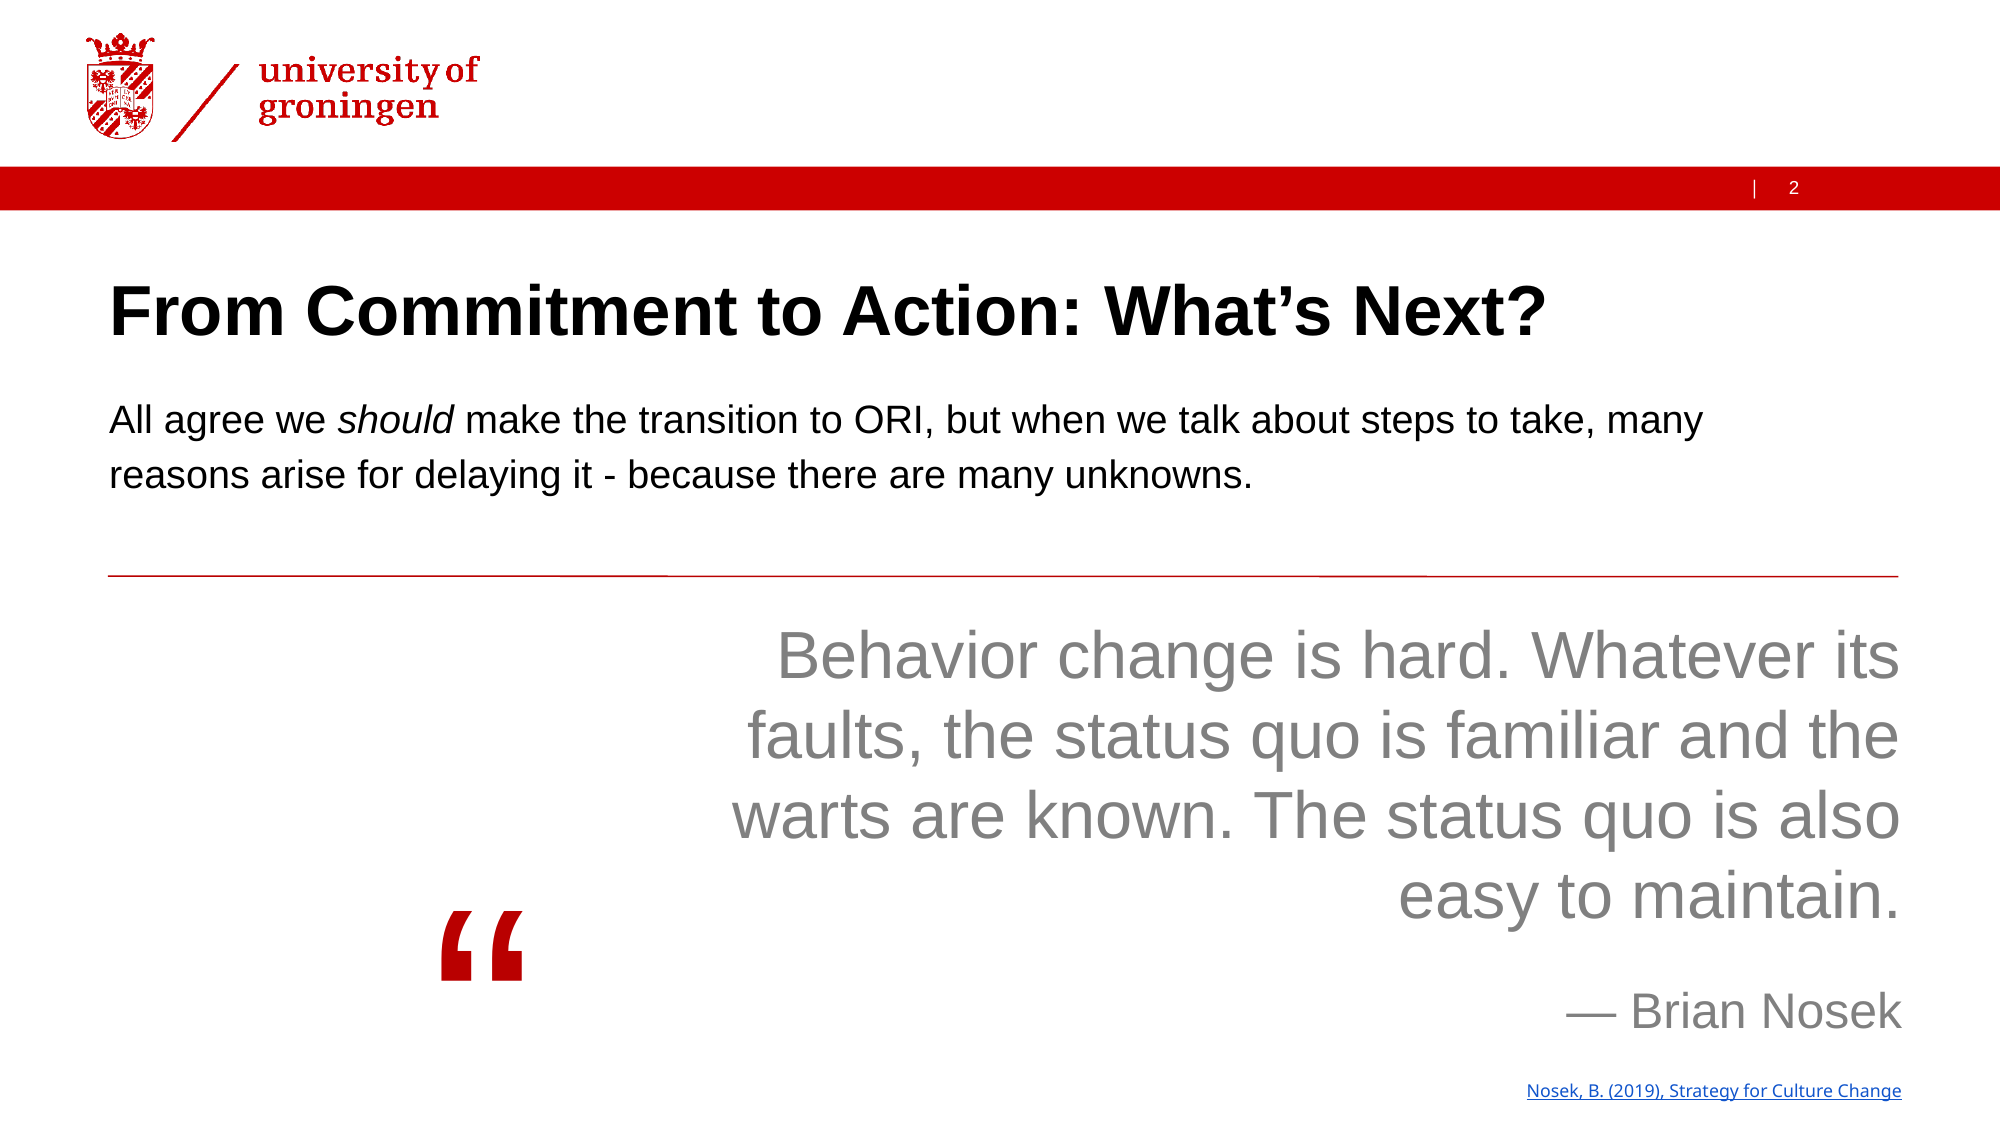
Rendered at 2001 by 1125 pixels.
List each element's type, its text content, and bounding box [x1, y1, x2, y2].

picture [86, 33, 480, 142]
text_box Behavior change is hard. Whatever its faults, the status quo is familiar and the warts are known. The status quo is also easy to maintain. — Brian Nosek Nosek, B. (2019), Strategy for Culture Change [639, 597, 1918, 1119]
text_box “ [415, 799, 712, 1108]
title From Commitment to Action: What’s Next? All agree we should make the transition to ORI, but when we talk about steps to take, many reasons arise for delaying it - because there are many unknowns. [0, 376, 1770, 507]
